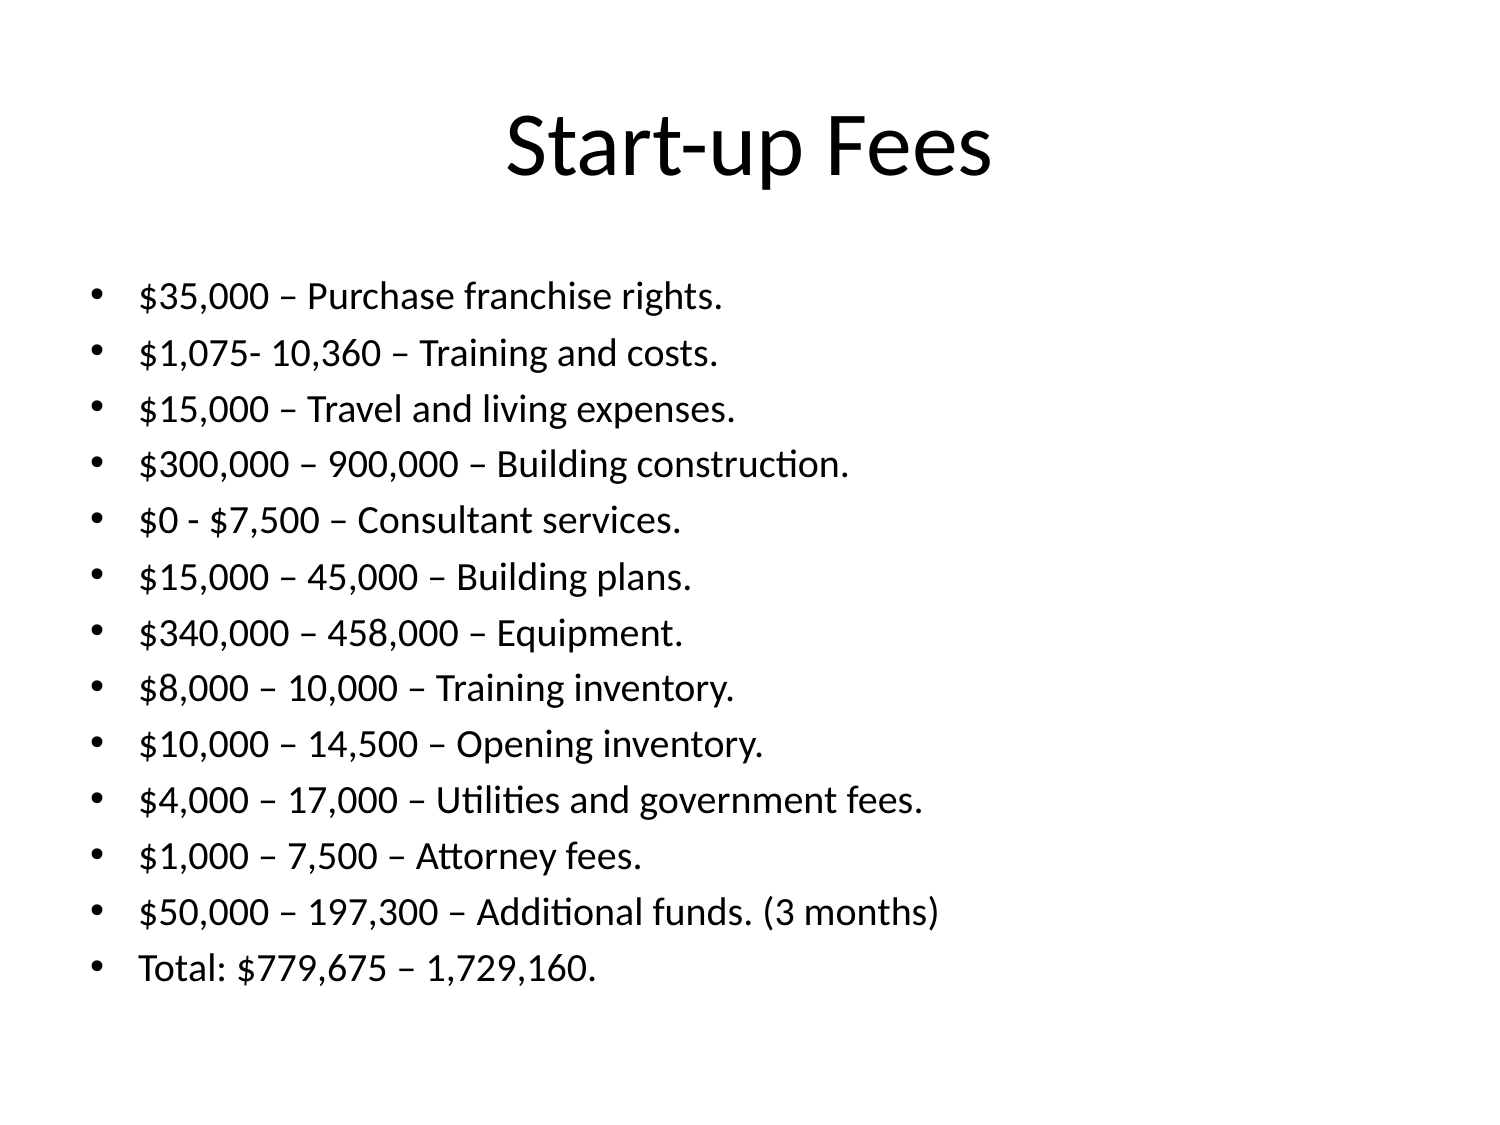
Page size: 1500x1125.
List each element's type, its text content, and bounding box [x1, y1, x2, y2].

list $35,000 – Purchase franchise rights. $1,075- 10,360 – Training and costs. $15,000 – Travel and living expenses. $300,000 – 900,000 – Building construction. $0 - $7,500 – Consultant services. $15,000 – 45,000 – Building plans. $340,000 – 458,000 – Equipment. $8,000 – 10,000 – Training inventory. $10,000 – 14,500 – Opening inventory. $4,000 – 17,000 – Utilities and government fees. $1,000 – 7,500 – Attorney fees. $50,000 – 197,300 – Additional funds. (3 months) Total: $779,675 – 1,729,160. [75, 262, 1425, 1005]
title Start-up Fees [75, 45, 1425, 233]
